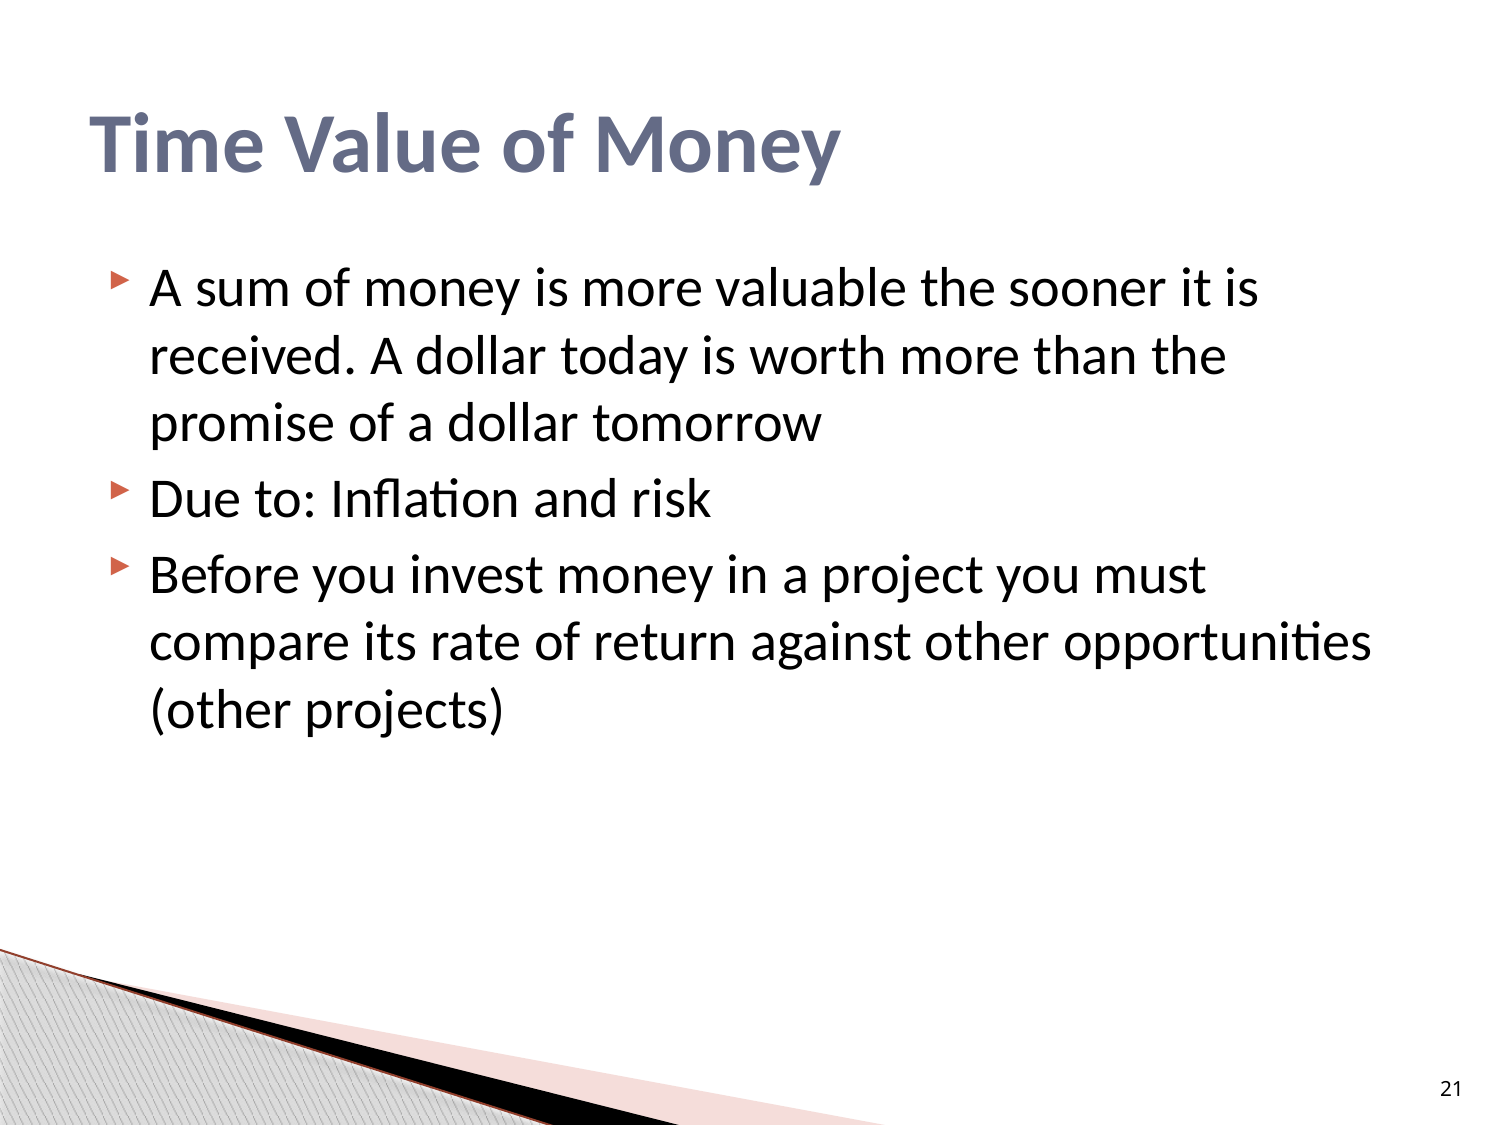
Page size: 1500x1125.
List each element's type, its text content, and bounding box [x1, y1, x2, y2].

slide_number 21 [1418, 1051, 1479, 1112]
list A sum of money is more valuable the sooner it is received. A dollar today is worth more than the promise of a dollar tomorrow Due to: Inflation and risk Before you invest money in a project you must compare its rate of return against other opportunities (other projects) [75, 243, 1425, 986]
title Time Value of Money [75, 45, 1425, 233]
